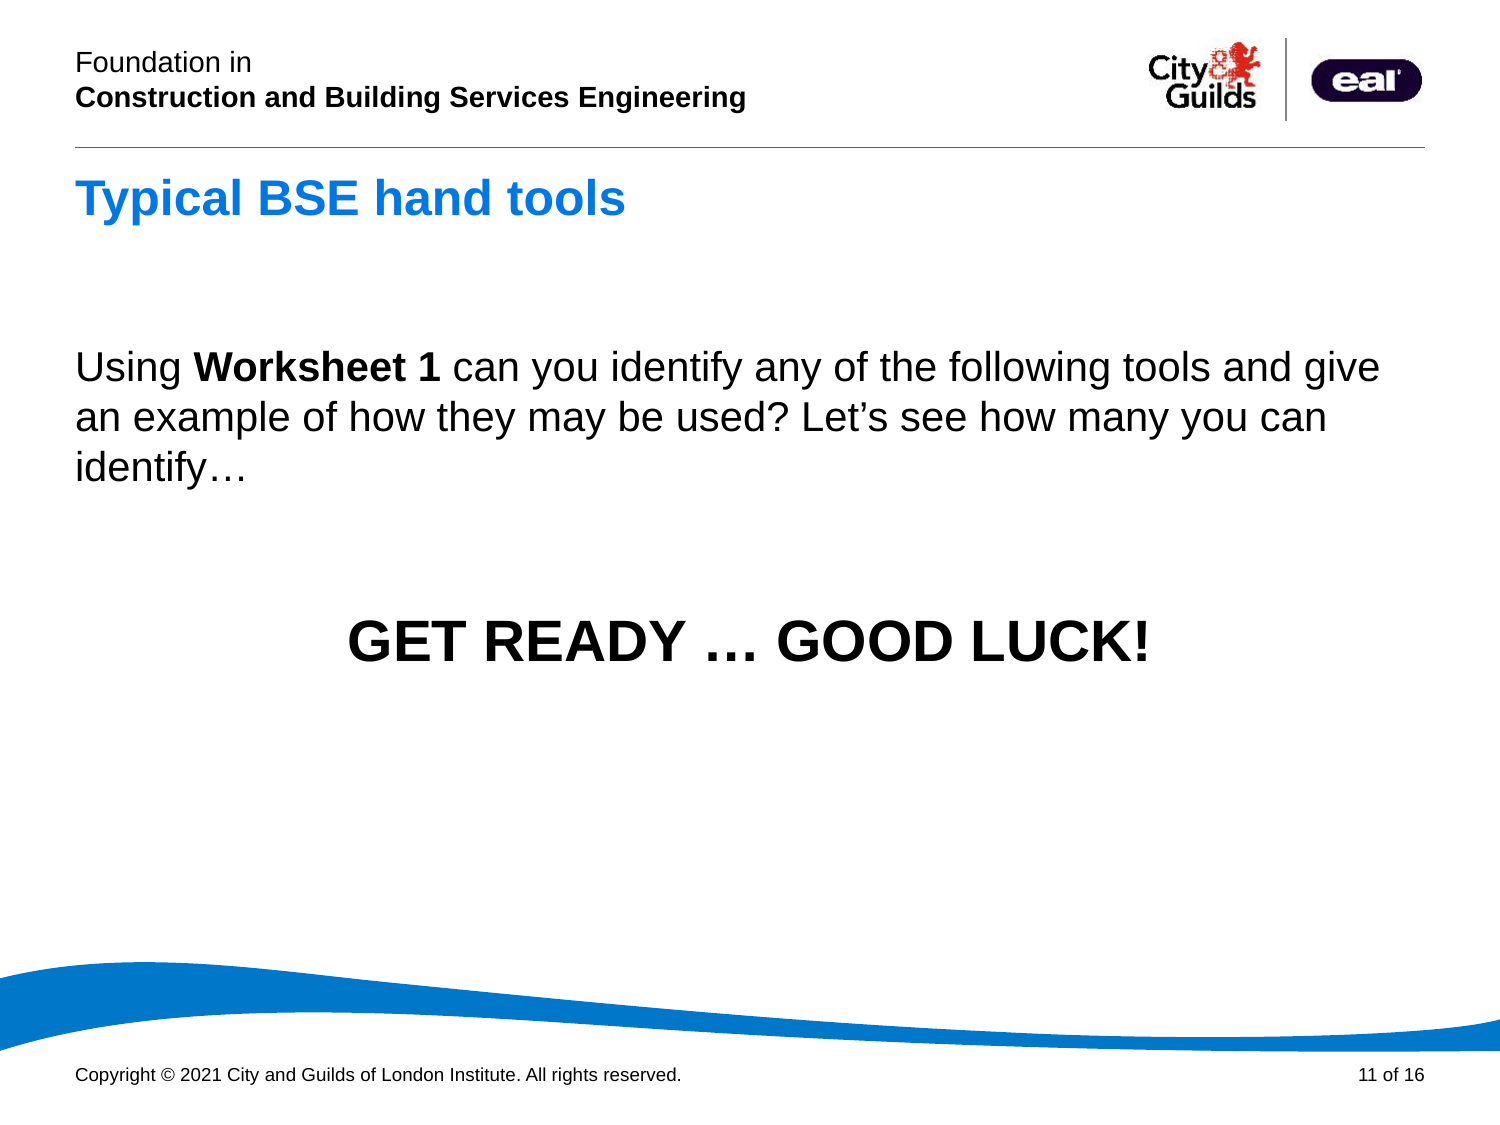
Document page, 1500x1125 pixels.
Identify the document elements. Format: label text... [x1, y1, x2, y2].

list Using Worksheet 1 can you identify any of the following tools and give an example of how they may be used? Let’s see how many you can identify… GET READY … GOOD LUCK! [74, 247, 1426, 946]
picture [1149, 38, 1422, 121]
title Typical BSE hand tools [74, 165, 1426, 229]
